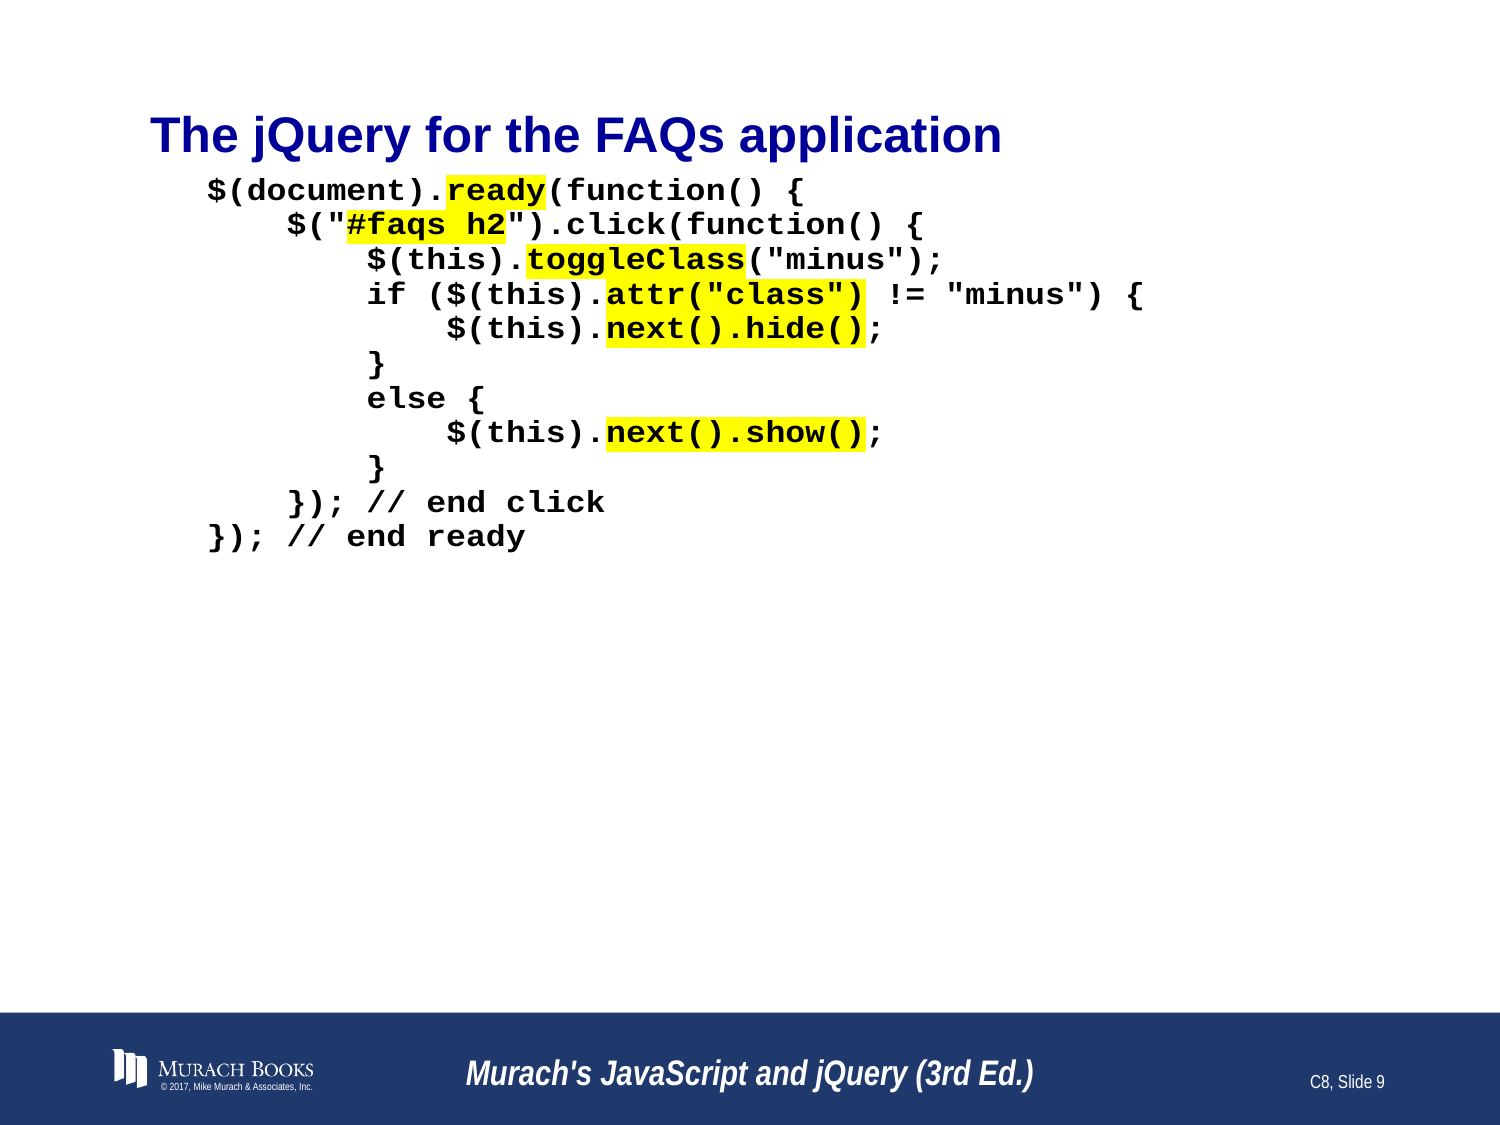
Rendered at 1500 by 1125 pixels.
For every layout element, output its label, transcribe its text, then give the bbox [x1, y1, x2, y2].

footer © 2017, Mike Murach & Associates, Inc. [12, 1025, 463, 1100]
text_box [149, 174, 1348, 592]
slide_number C8, Slide 9 [1087, 1025, 1400, 1100]
title The jQuery for the FAQs application [150, 102, 1350, 164]
slide_number Murach's JavaScript and jQuery (3rd Ed.) [463, 1025, 1050, 1100]
